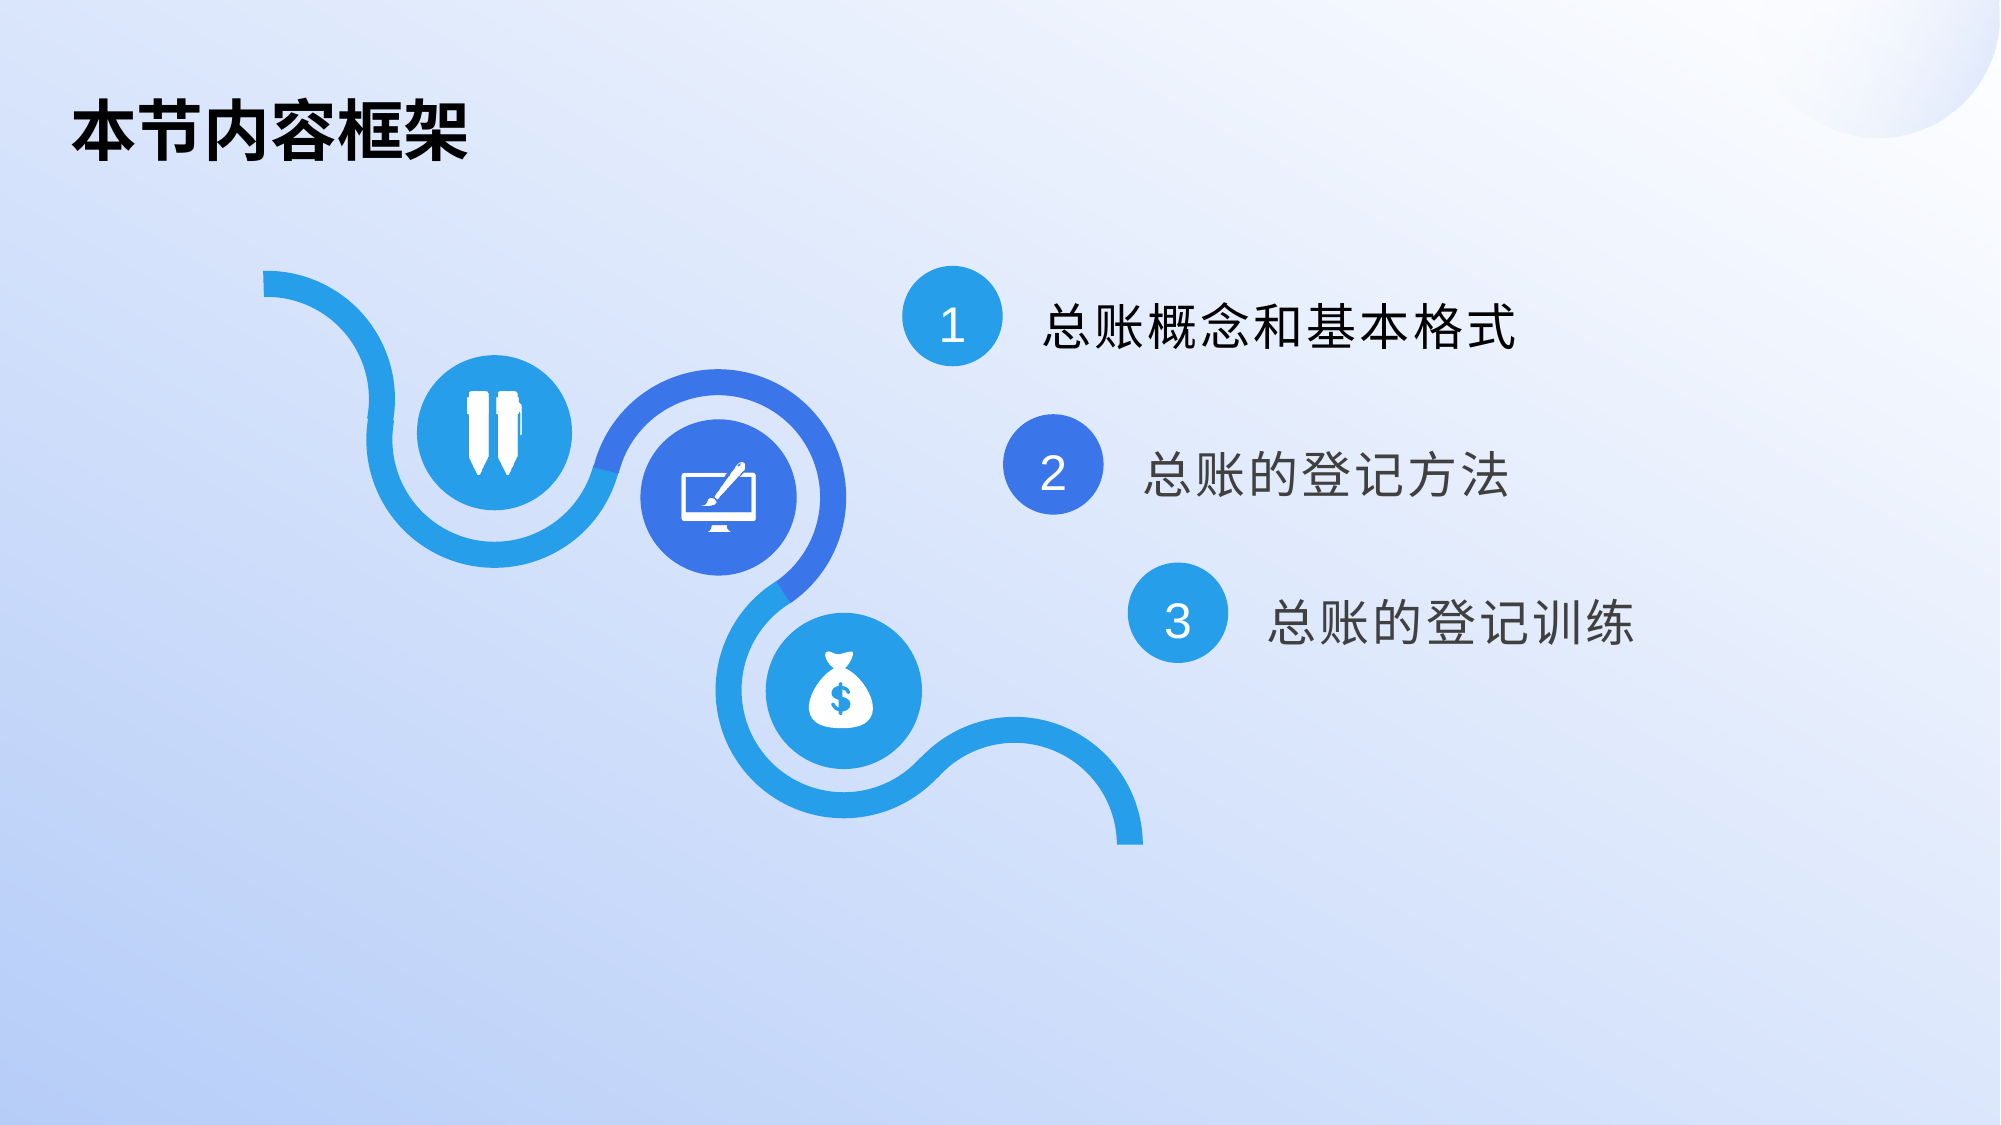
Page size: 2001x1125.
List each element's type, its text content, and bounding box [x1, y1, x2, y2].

text_box [764, 611, 924, 771]
text_box [916, 715, 1144, 846]
text_box [262, 269, 396, 420]
picture [467, 390, 522, 476]
text_box 总账概念和基本格式 [1026, 265, 1819, 367]
text_box [639, 418, 798, 577]
text_box 总账的登记训练 [1251, 562, 1962, 663]
picture [681, 462, 756, 532]
text_box 总账的登记方法 [1127, 414, 1834, 515]
text_box [365, 414, 619, 569]
text_box [714, 579, 937, 820]
text_box [592, 368, 848, 604]
text_box 3 [1126, 561, 1230, 664]
text_box [808, 651, 873, 729]
title 本节内容框架 [70, 61, 1871, 249]
text_box 1 [901, 264, 1004, 368]
text_box [415, 354, 574, 512]
text_box 2 [1002, 413, 1105, 516]
